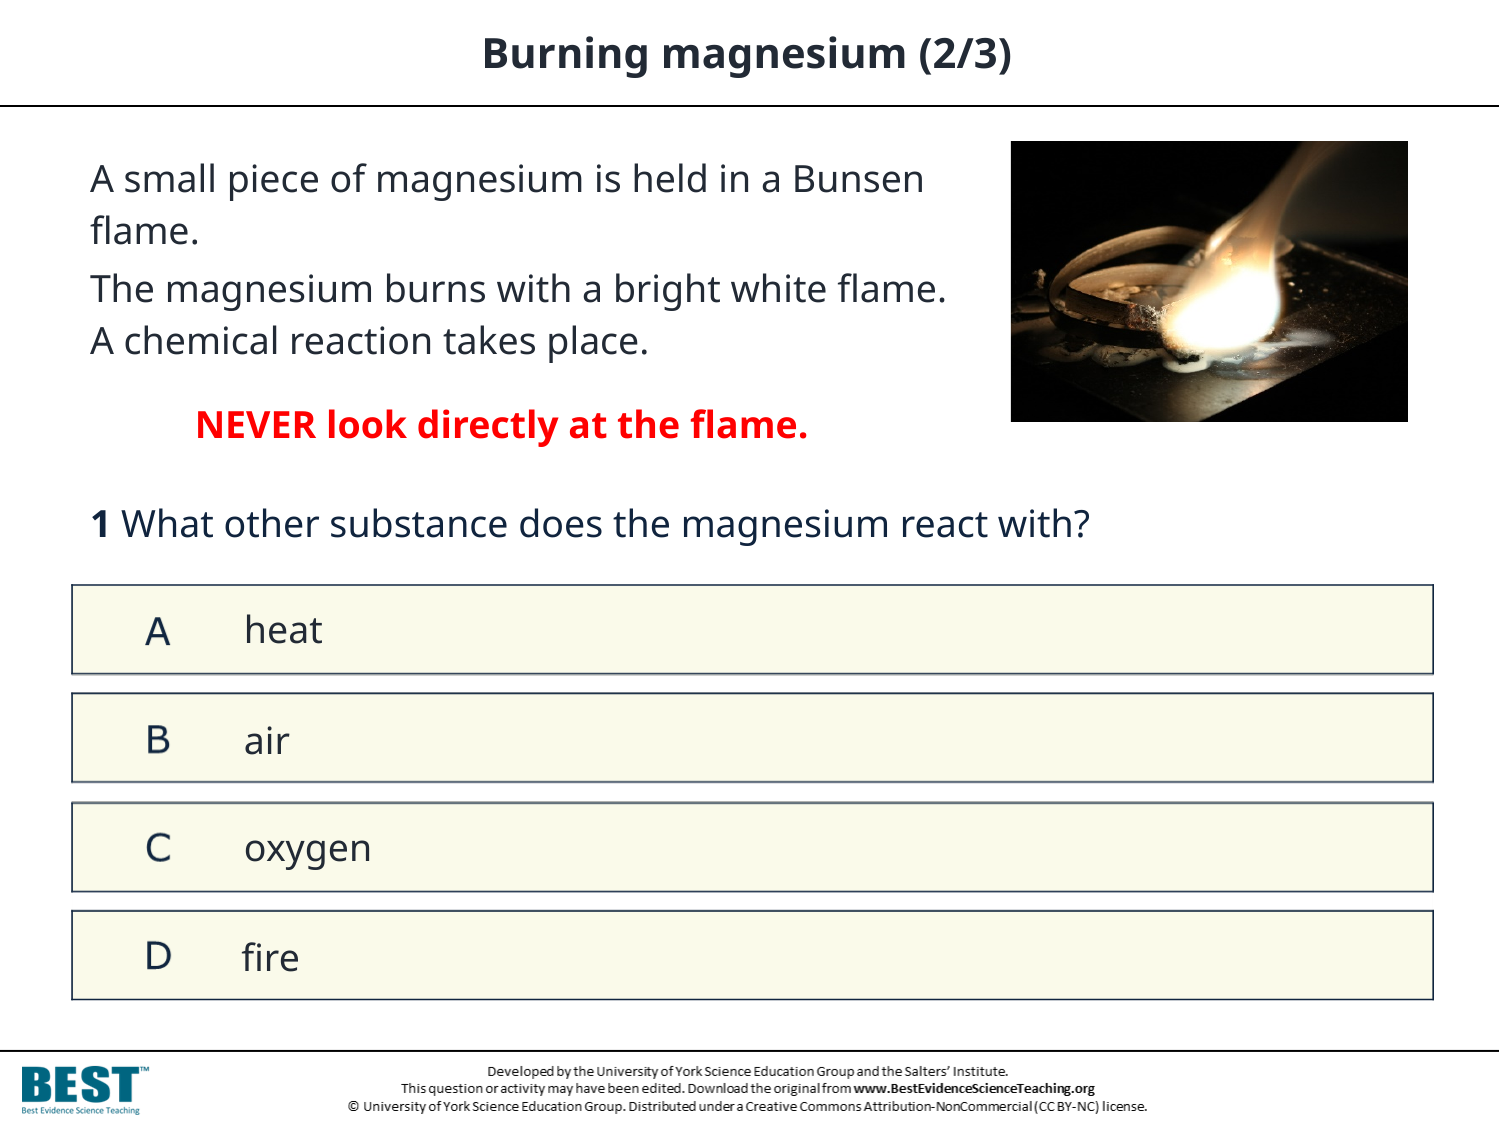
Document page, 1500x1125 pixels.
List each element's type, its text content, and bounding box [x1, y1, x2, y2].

picture [0, 105, 1500, 1125]
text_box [71, 584, 1435, 1001]
text_box Burning magnesium (2/3) [23, 4, 1471, 99]
